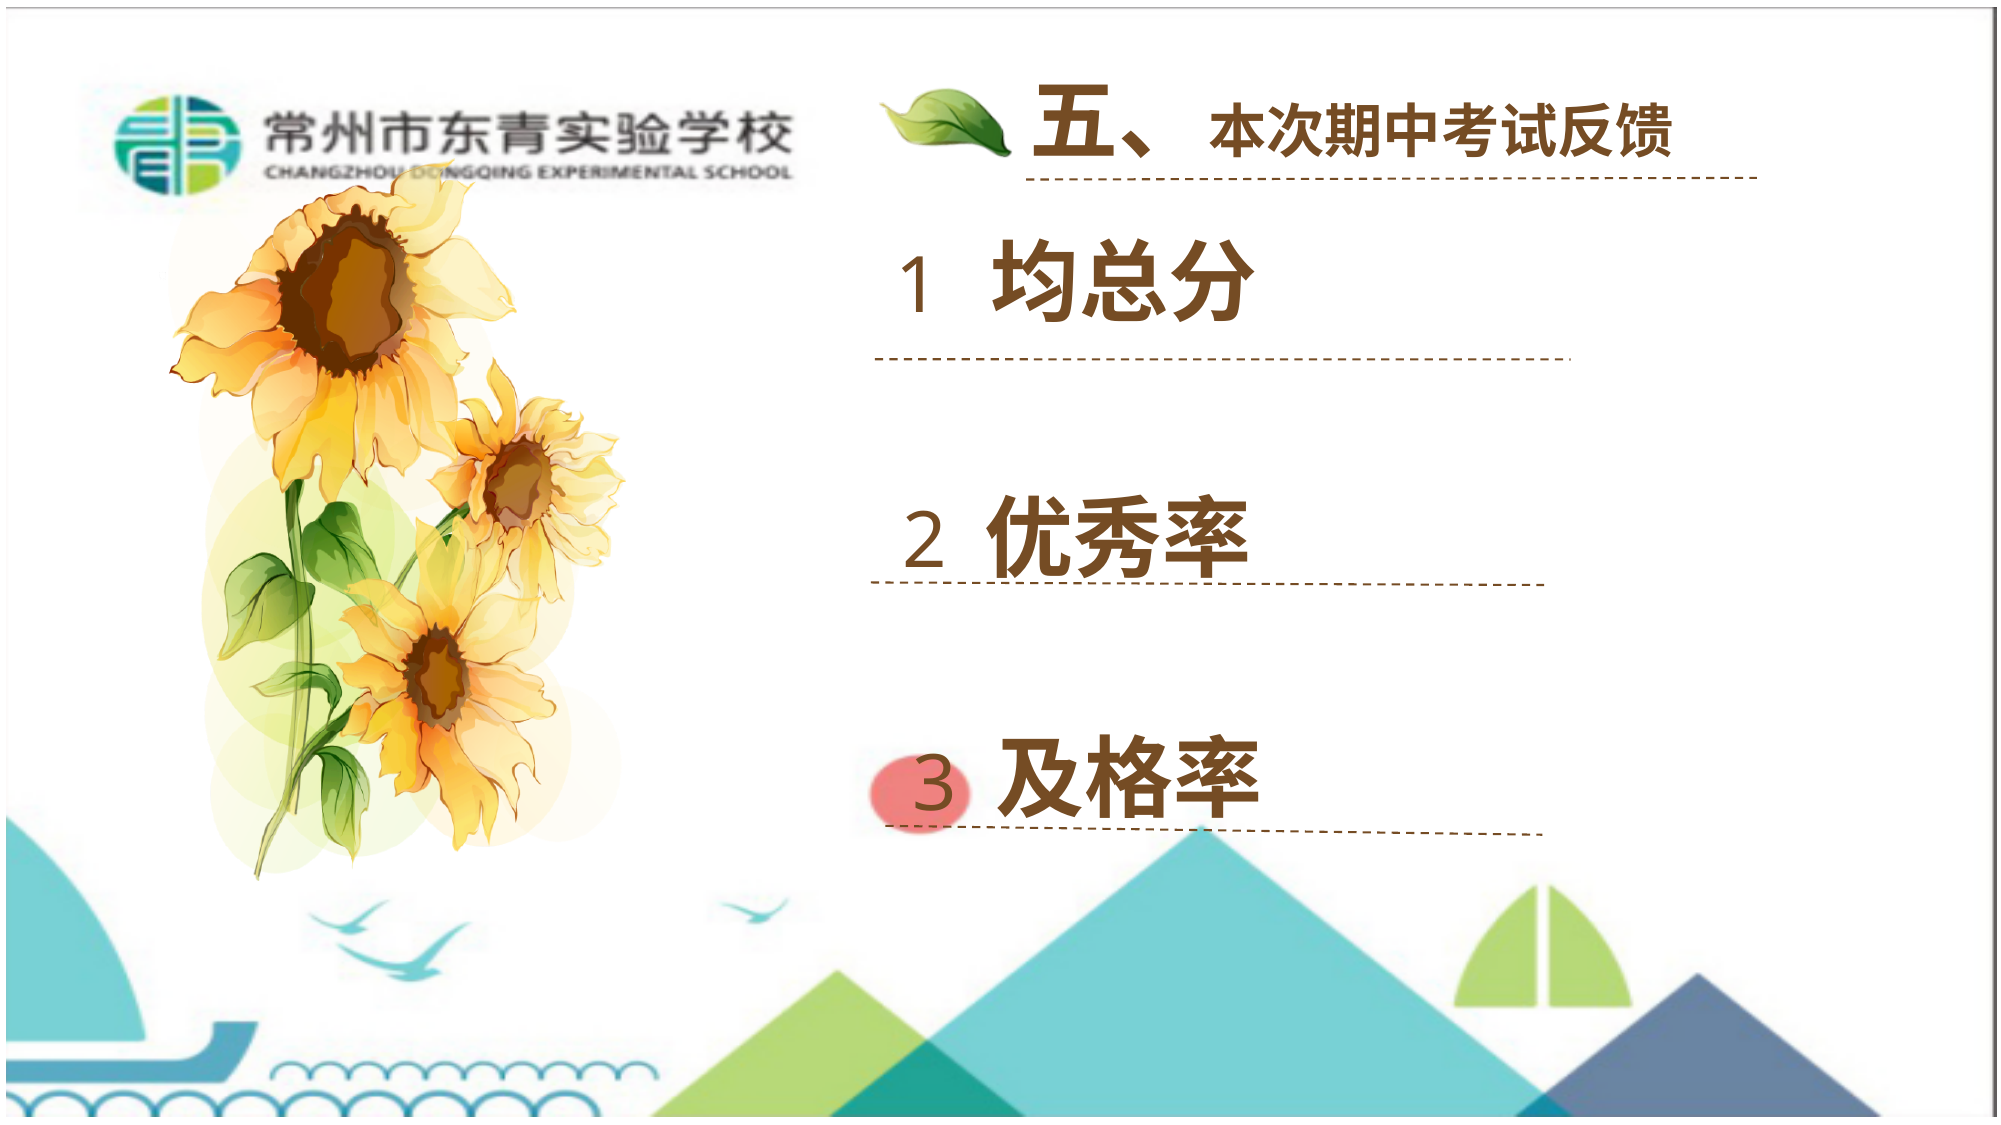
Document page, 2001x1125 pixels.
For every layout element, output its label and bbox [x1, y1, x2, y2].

picture [6, 7, 1997, 1117]
text_box [885, 825, 1543, 835]
